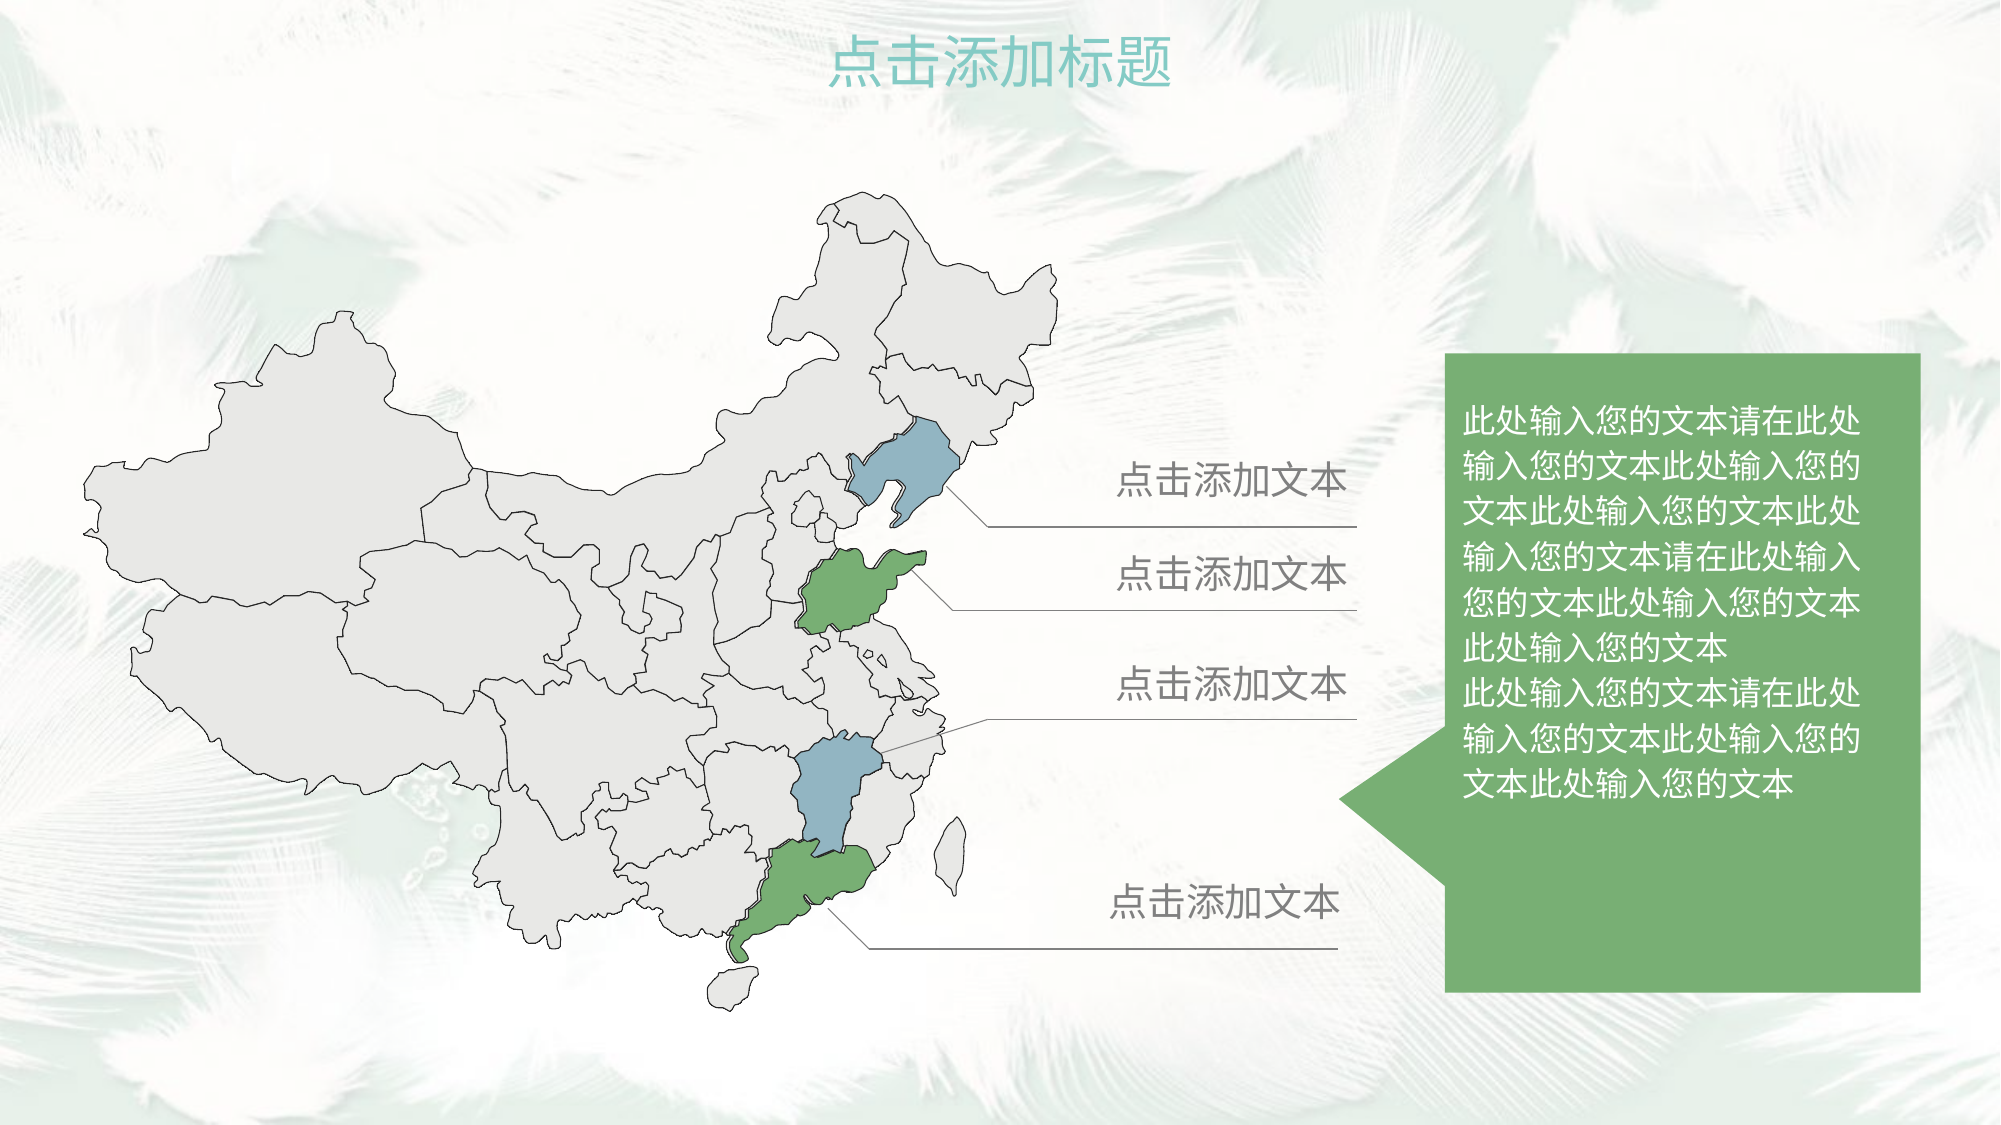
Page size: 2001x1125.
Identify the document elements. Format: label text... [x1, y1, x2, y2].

text_box 点击添加标题 [383, 26, 1617, 104]
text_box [849, 719, 988, 763]
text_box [83, 192, 1058, 1012]
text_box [827, 908, 870, 949]
text_box 点击添加文本 [1100, 448, 1364, 510]
text_box 此处输入您的文本请在此处输入您的文本此处输入您的文本此处输入您的文本此处输入您的文本请在此处输入您的文本此处输入您的文本此处输入您的文本 此处输入您的文本请在此处输入您的文本此处输入您的文本此处输入您的文本 [1447, 386, 1900, 857]
text_box 点击添加文本 [1093, 869, 1357, 932]
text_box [911, 569, 953, 611]
text_box 点击添加文本 [1100, 542, 1364, 605]
text_box 52% [0, 0, 2000, 1125]
text_box [1338, 353, 1921, 993]
text_box 点击添加文本 [1100, 651, 1364, 714]
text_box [946, 486, 988, 527]
